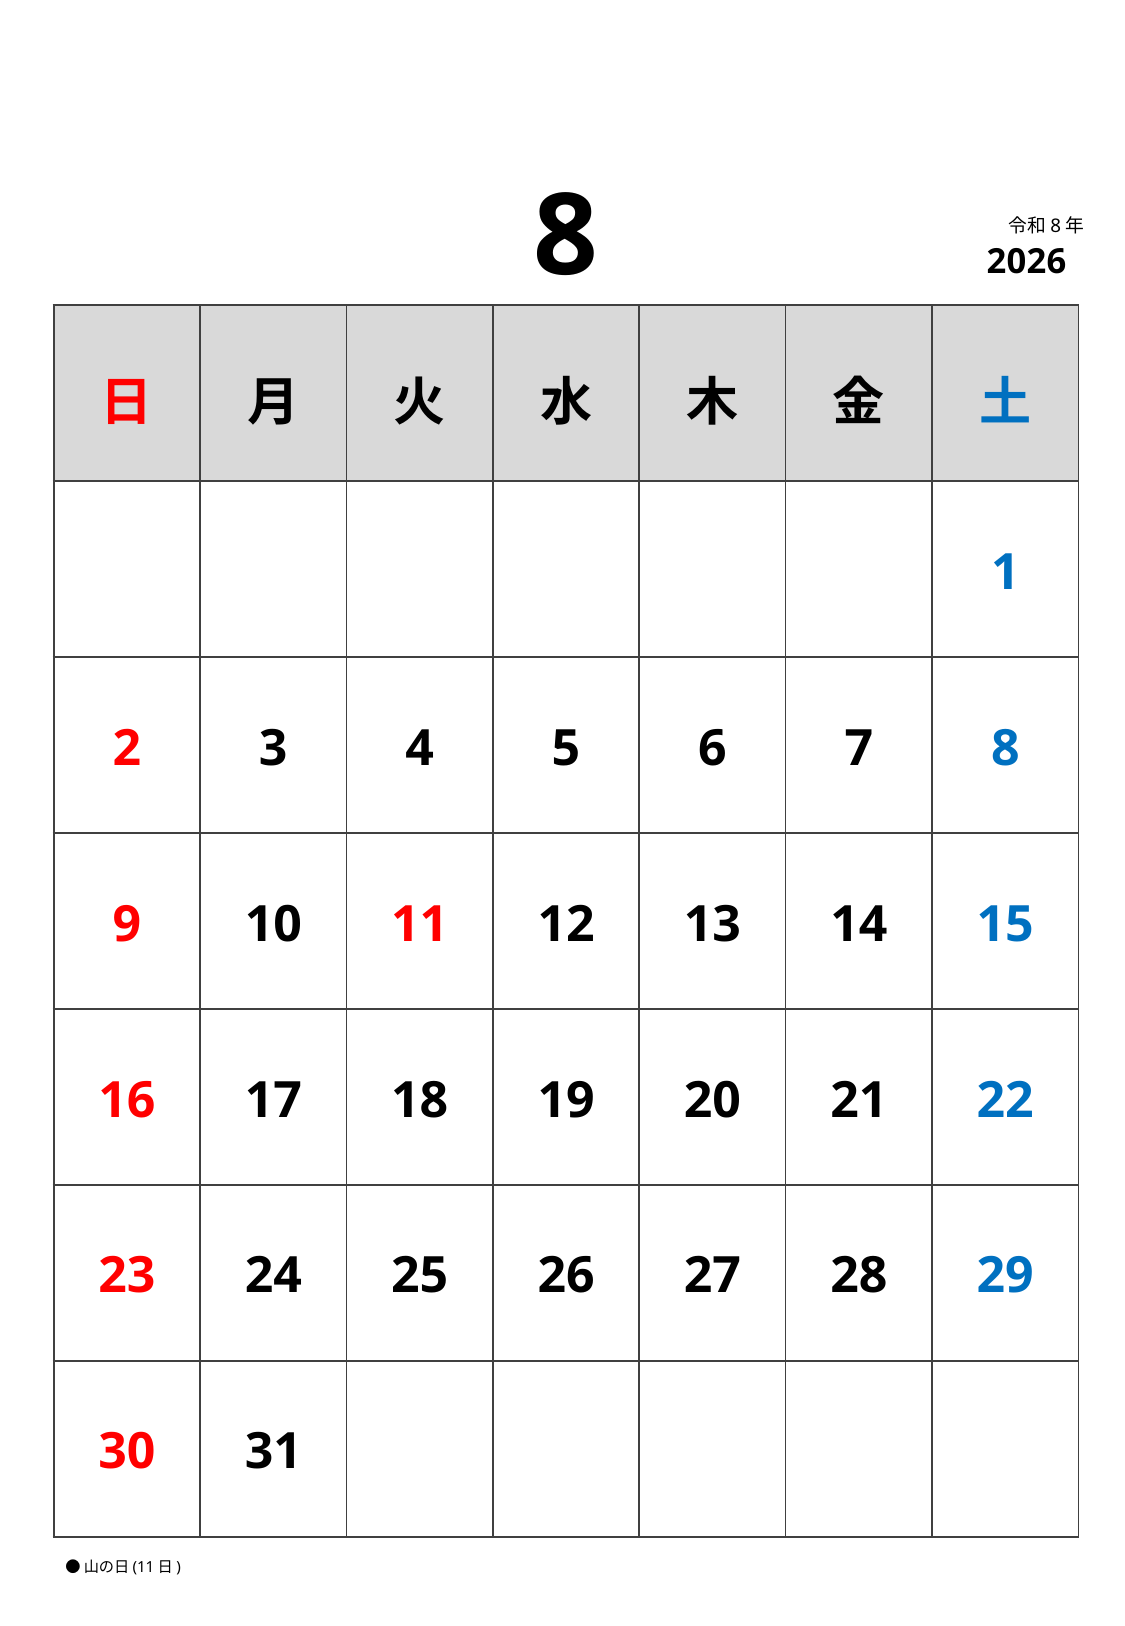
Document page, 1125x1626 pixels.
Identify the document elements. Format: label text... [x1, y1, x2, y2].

table_header 月 [201, 306, 346, 480]
text_box 2026 [971, 231, 1082, 288]
table_cell 10 [201, 834, 346, 1008]
table_cell 20 [640, 1010, 785, 1184]
table_cell 27 [640, 1186, 785, 1360]
table_cell 1 [933, 482, 1078, 656]
table_cell [347, 1362, 492, 1536]
table_cell 5 [494, 658, 638, 832]
table_header 水 [494, 306, 638, 480]
table_cell 31 [201, 1362, 346, 1536]
table_cell 25 [347, 1186, 492, 1360]
table_cell [933, 1362, 1078, 1536]
table_cell 15 [933, 834, 1078, 1008]
table_cell 12 [494, 834, 638, 1008]
table_cell 16 [55, 1010, 199, 1184]
table_cell [640, 1362, 785, 1536]
table_cell 3 [201, 658, 346, 832]
table_cell [494, 1362, 638, 1536]
text_box 8 [518, 154, 614, 305]
table_cell 13 [640, 834, 785, 1008]
table_cell 19 [494, 1010, 638, 1184]
table_cell 6 [640, 658, 785, 832]
table_cell 17 [201, 1010, 346, 1184]
table_cell 14 [786, 834, 931, 1008]
table_cell 11 [347, 834, 492, 1008]
table_cell 26 [494, 1186, 638, 1360]
table_cell [201, 482, 346, 656]
table_cell [786, 482, 931, 656]
table_cell 21 [786, 1010, 931, 1184]
table_header 土 [933, 306, 1078, 480]
table_cell [640, 482, 785, 656]
table_cell 29 [933, 1186, 1078, 1360]
table_header 木 [640, 306, 785, 480]
table_header 日 [55, 306, 199, 480]
text_box 令和8年 [993, 206, 1100, 244]
table_cell 24 [201, 1186, 346, 1360]
table_cell 4 [347, 658, 492, 832]
table_cell 9 [55, 834, 199, 1008]
table_cell 18 [347, 1010, 492, 1184]
table_cell [347, 482, 492, 656]
table_cell 7 [786, 658, 931, 832]
table_cell [494, 482, 638, 656]
table_cell 22 [933, 1010, 1078, 1184]
table_cell 8 [933, 658, 1078, 832]
text_box ●山の日(11日) [50, 1549, 196, 1583]
table_cell 28 [786, 1186, 931, 1360]
table_cell [786, 1362, 931, 1536]
table_header 火 [347, 306, 492, 480]
table_cell [55, 482, 199, 656]
table_cell 2 [55, 658, 199, 832]
table_header 金 [786, 306, 931, 480]
table_cell 30 [55, 1362, 199, 1536]
table_cell 23 [55, 1186, 199, 1360]
